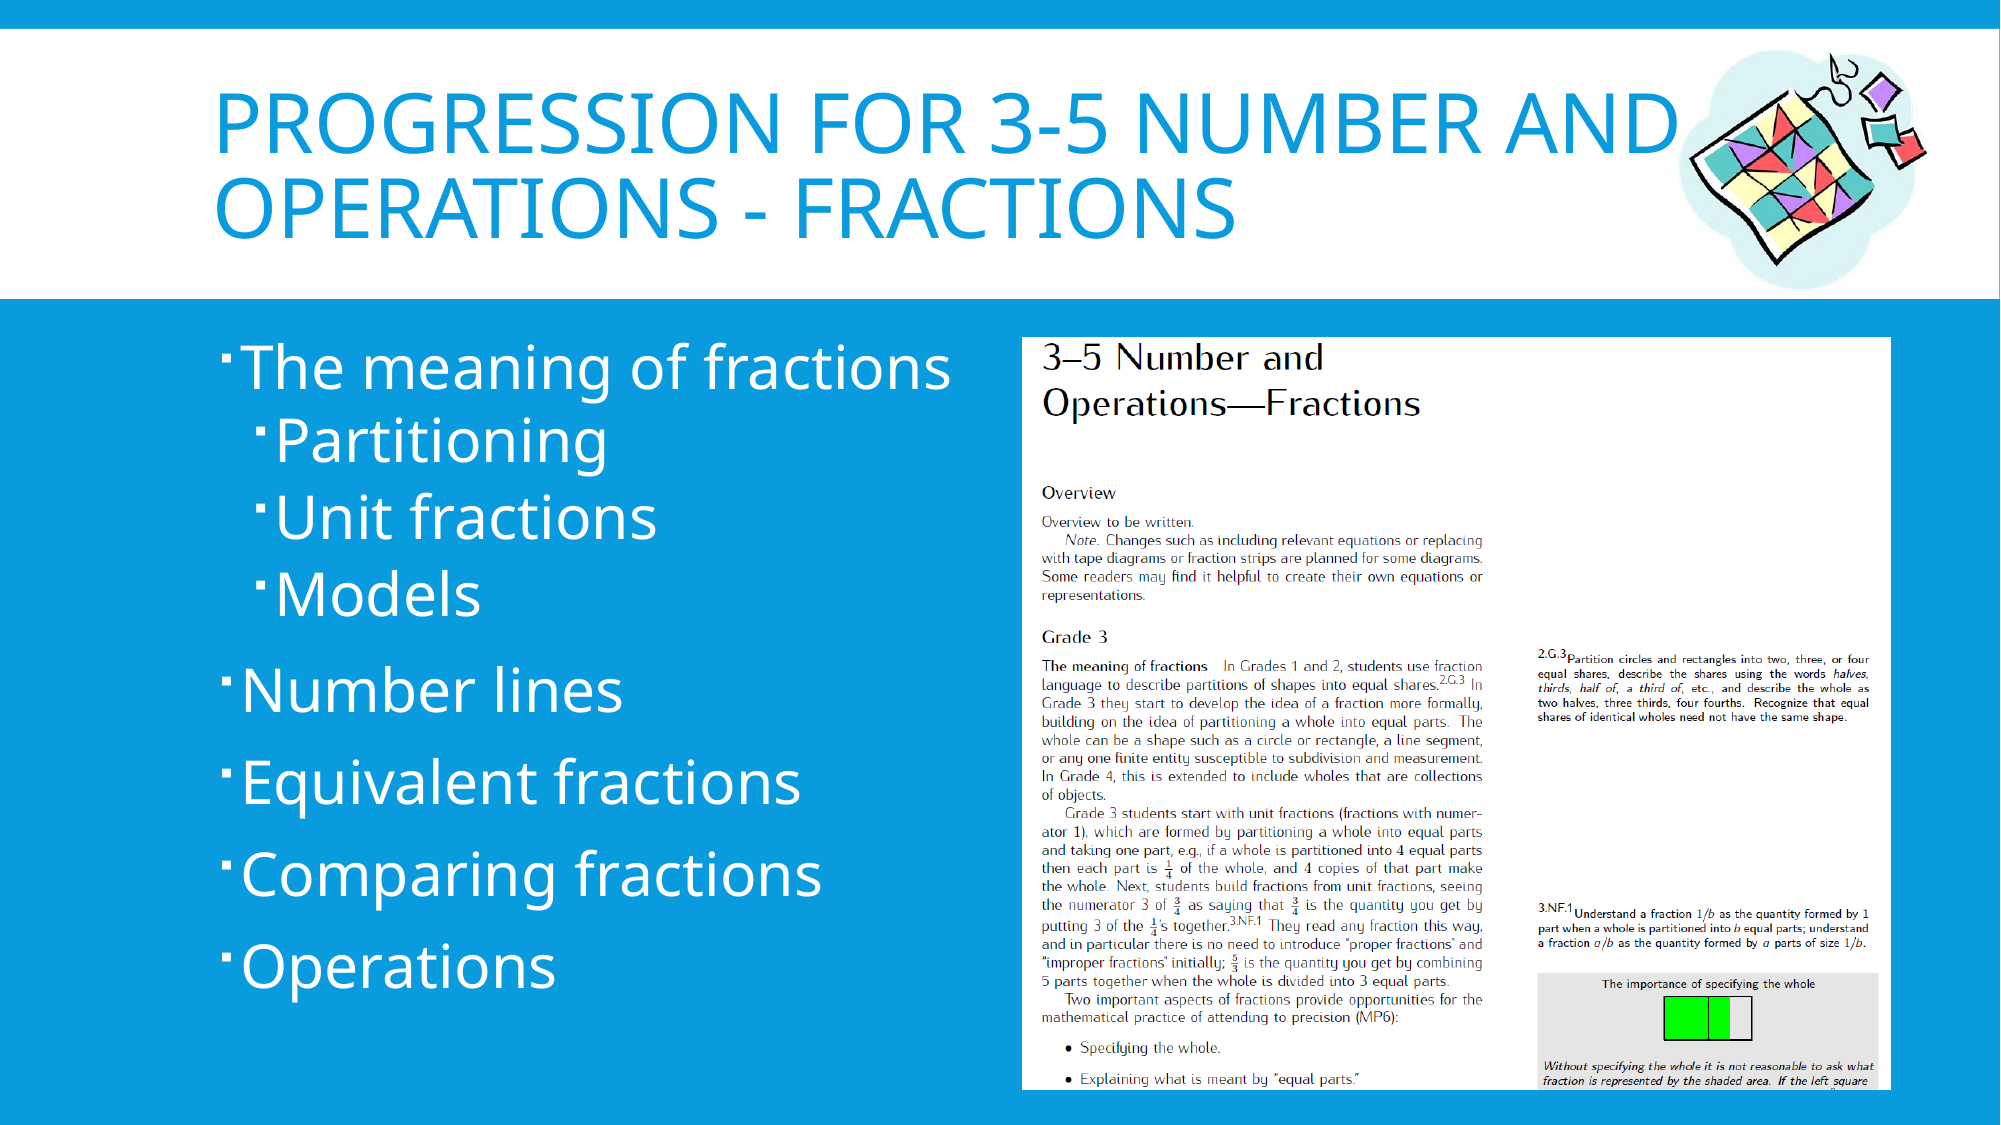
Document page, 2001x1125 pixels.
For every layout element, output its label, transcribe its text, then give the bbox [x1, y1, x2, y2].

list The meaning of fractions Partitioning Unit fractions Models Number lines Equivalent fractions Comparing fractions Operations [197, 329, 978, 1020]
picture [1677, 45, 1927, 295]
title Progression for 3-5 Number and operations - Fractions [197, 46, 1671, 295]
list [1021, 336, 1891, 1090]
